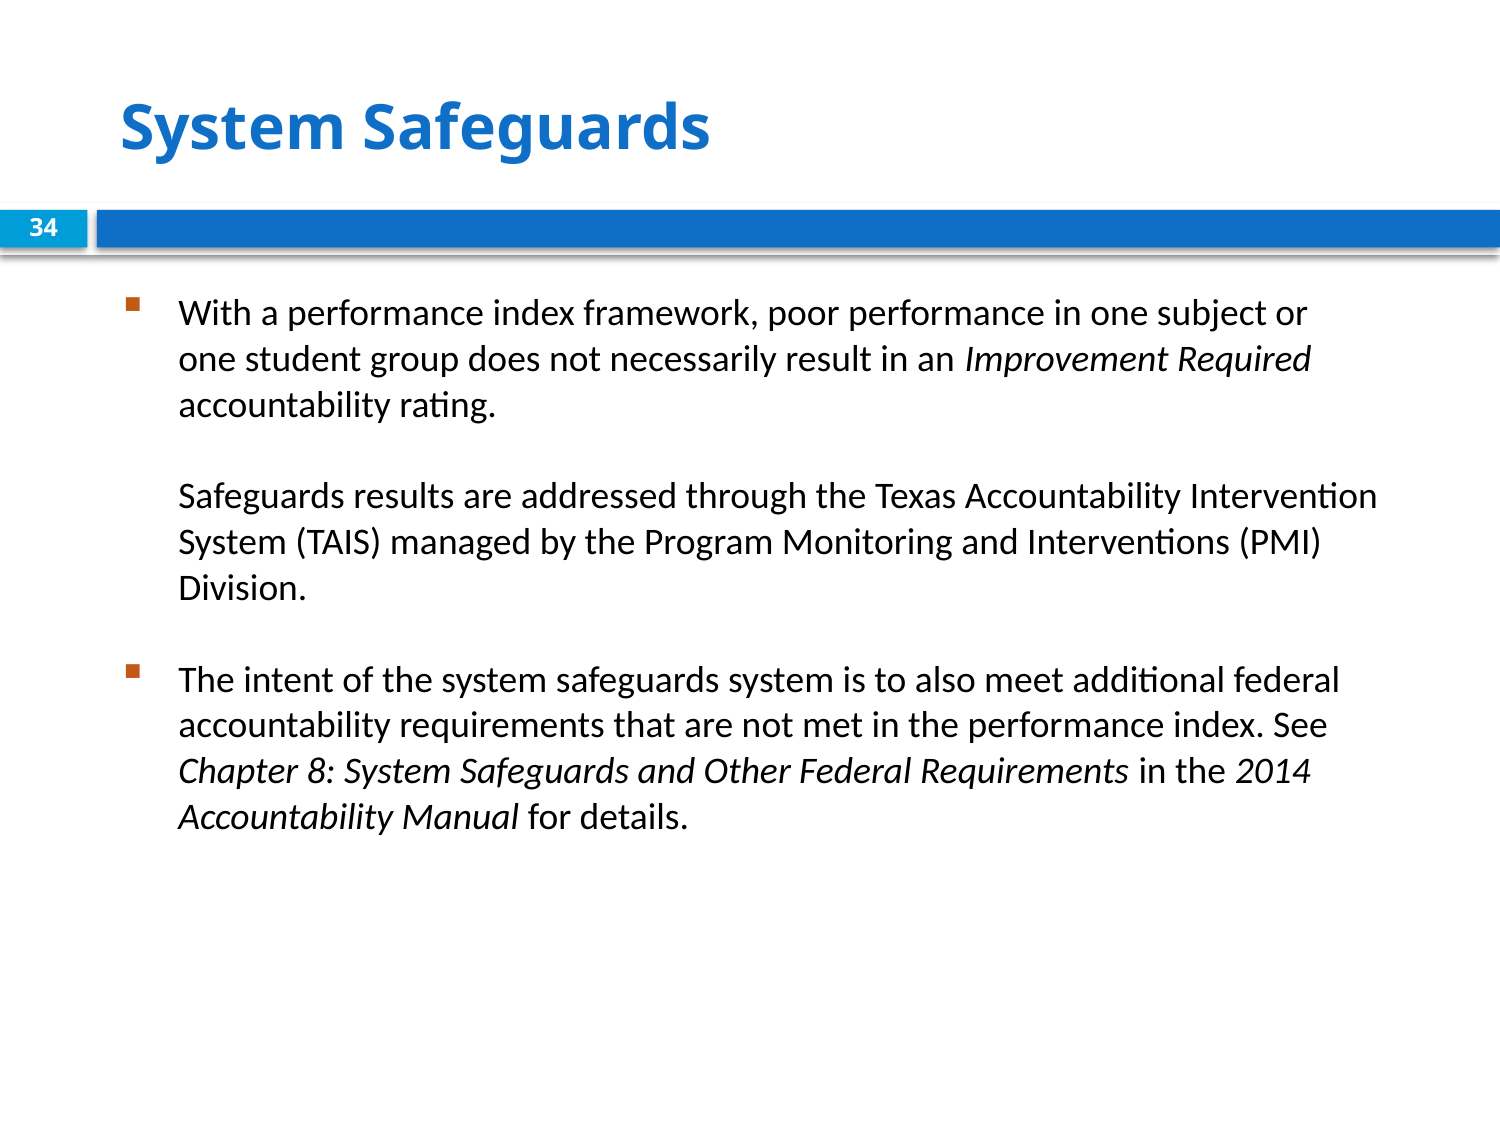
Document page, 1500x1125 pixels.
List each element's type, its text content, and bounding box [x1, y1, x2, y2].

text_box With a performance index framework, poor performance in one subject or one student group does not necessarily result in an Improvement Required accountability rating. Safeguards results are addressed through the Texas Accountability Intervention System (TAIS) managed by the Program Monitoring and Interventions (PMI) Division. The intent of the system safeguards system is to also meet additional federal accountability requirements that are not met in the performance index. See Chapter 8: System Safeguards and Other Federal Requirements in the 2014 Accountability Manual for details. [107, 279, 1423, 986]
title System Safeguards [104, 57, 1428, 201]
slide_number 34 [0, 208, 88, 249]
